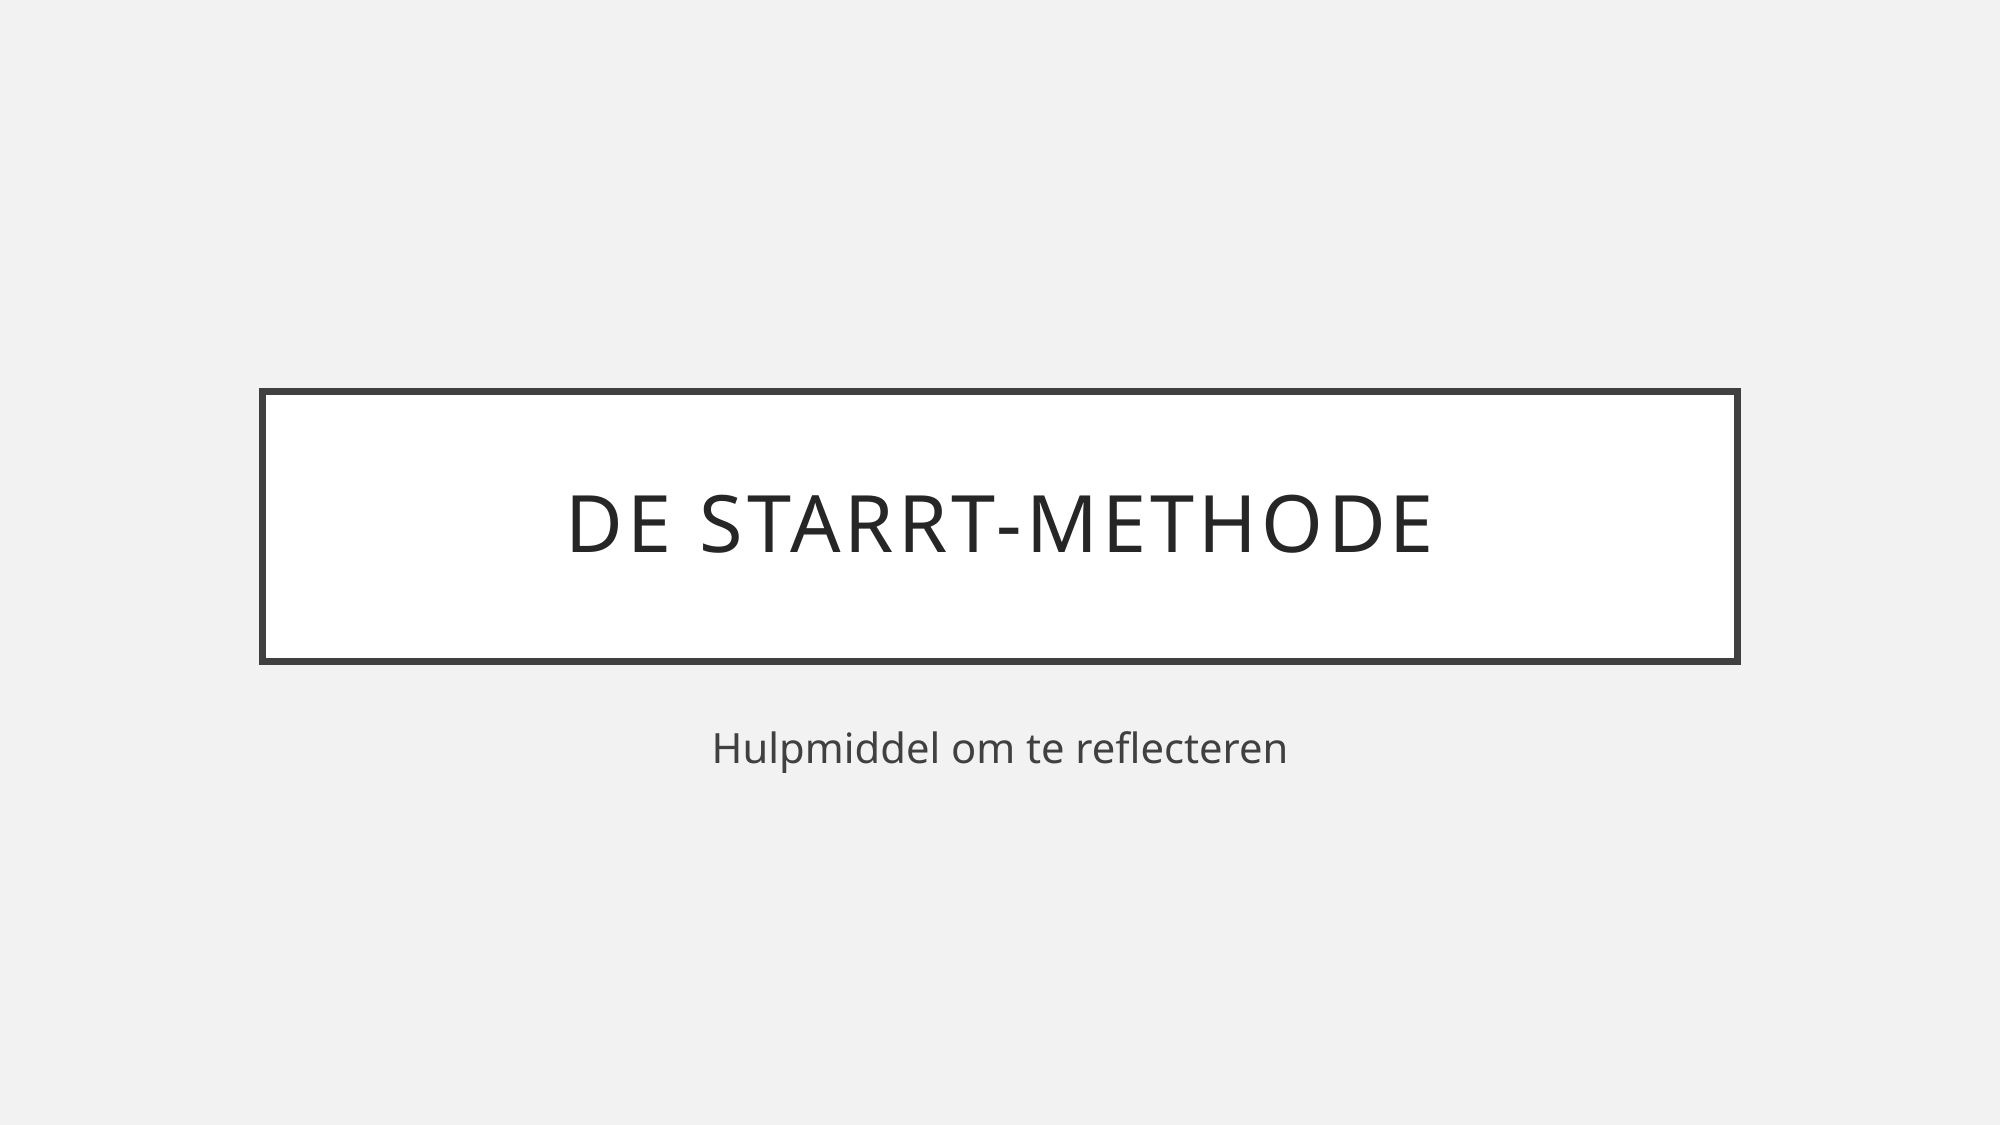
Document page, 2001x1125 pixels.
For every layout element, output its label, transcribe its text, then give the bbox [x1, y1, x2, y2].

subtitle Hulpmiddel om te reflecteren [442, 713, 1558, 918]
title De STARrt-methode [259, 388, 1741, 665]
